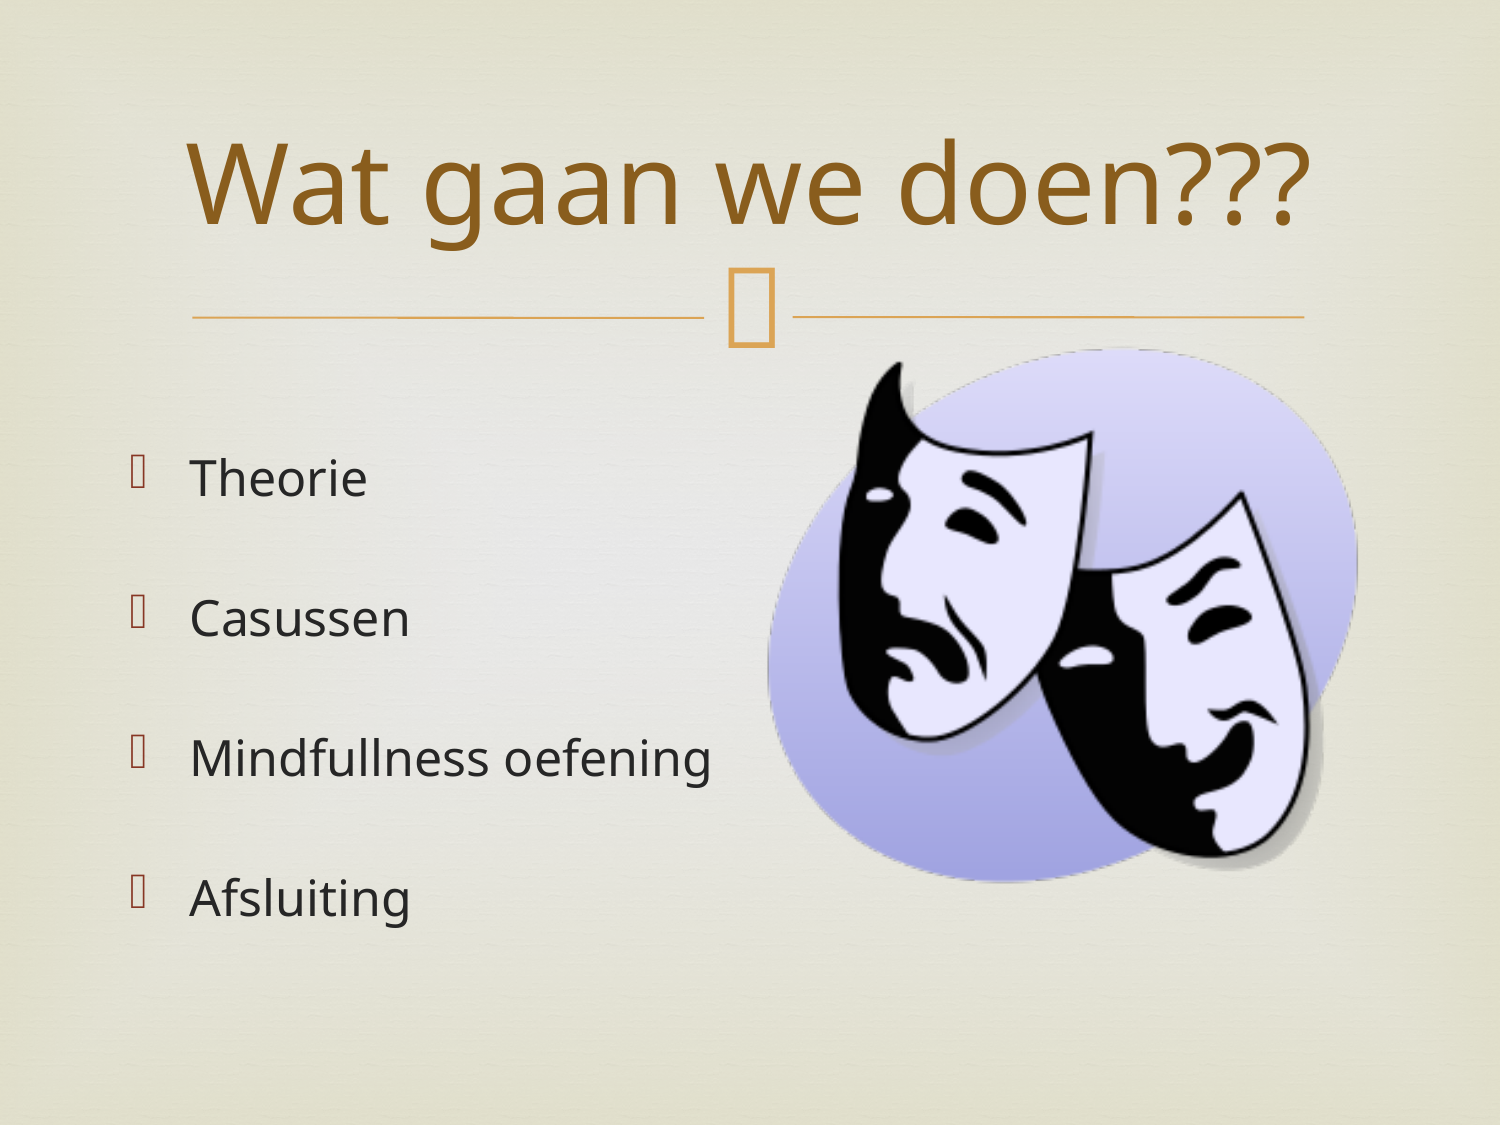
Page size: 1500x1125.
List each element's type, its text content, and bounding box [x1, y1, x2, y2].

list Theorie Casussen Mindfullness oefening Afsluiting [114, 368, 1386, 1005]
picture [737, 325, 1391, 913]
title Wat gaan we doen??? [112, 93, 1386, 267]
